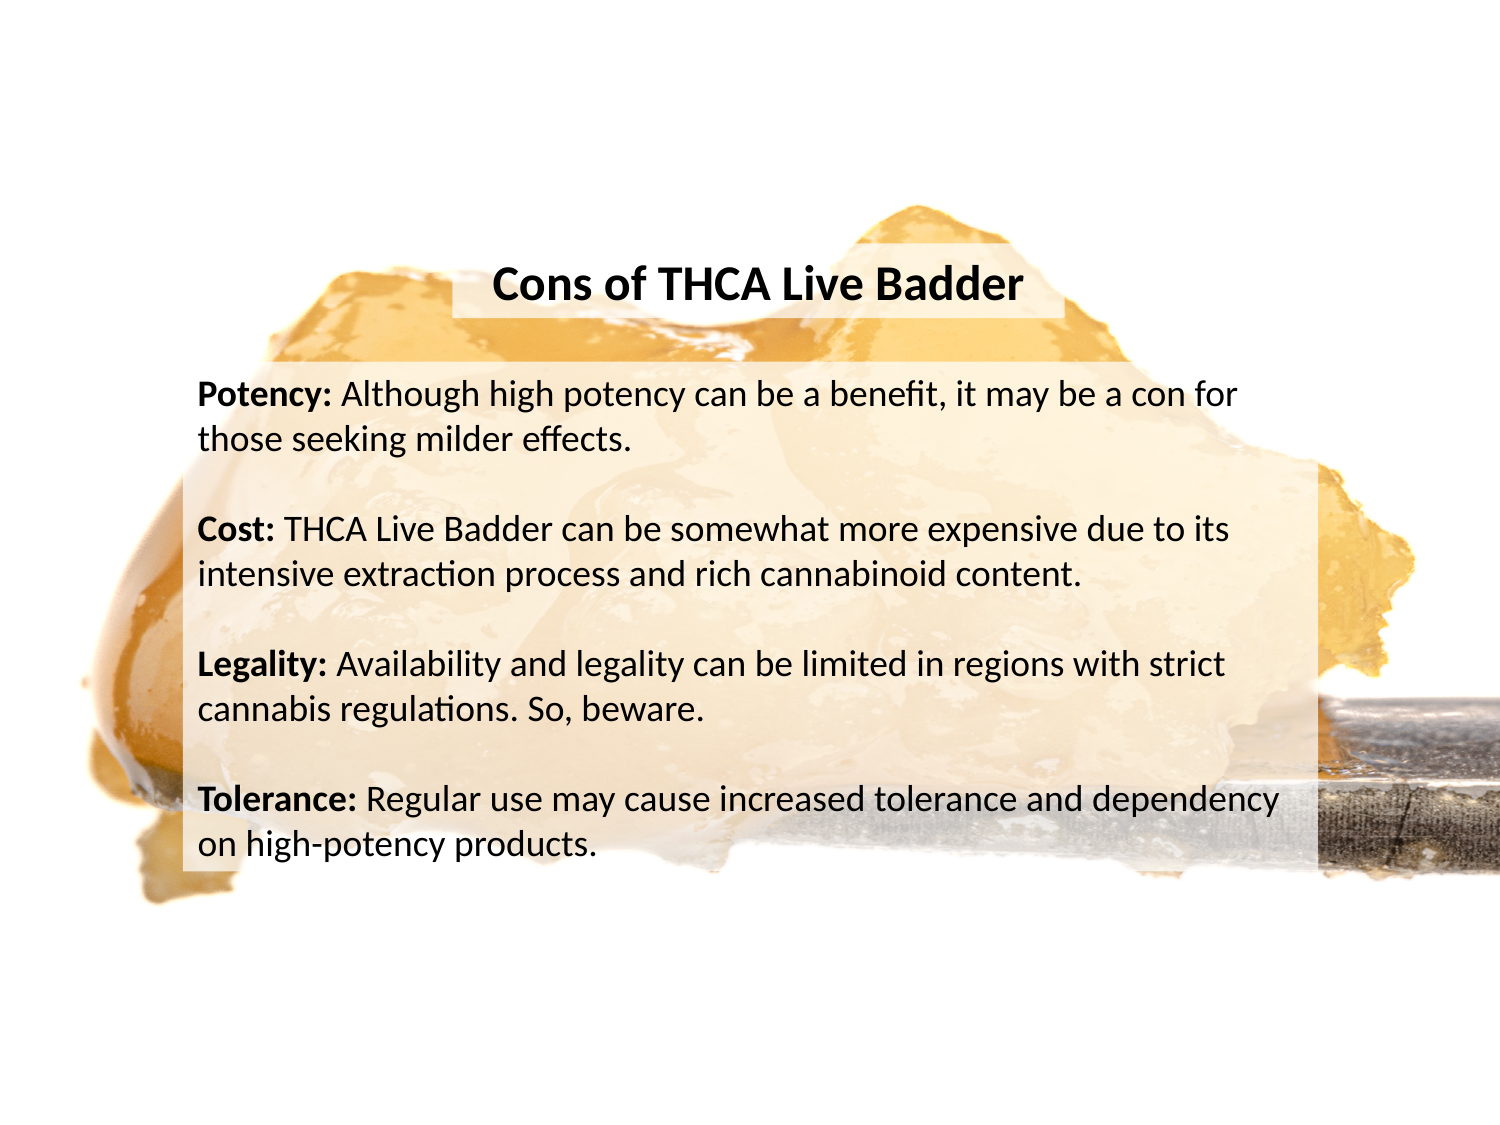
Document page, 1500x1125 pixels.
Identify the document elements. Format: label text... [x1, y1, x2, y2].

text_box Potency: Although high potency can be a benefit, it may be a con for those seeking milder effects. Cost: THCA Live Badder can be somewhat more expensive due to its intensive extraction process and rich cannabinoid content. Legality: Availability and legality can be limited in regions with strict cannabis regulations. So, beware. Tolerance: Regular use may cause increased tolerance and dependency on high-potency products. [182, 361, 1319, 872]
text_box Cons of THCA Live Badder [452, 243, 1065, 319]
picture [0, 0, 1500, 1125]
